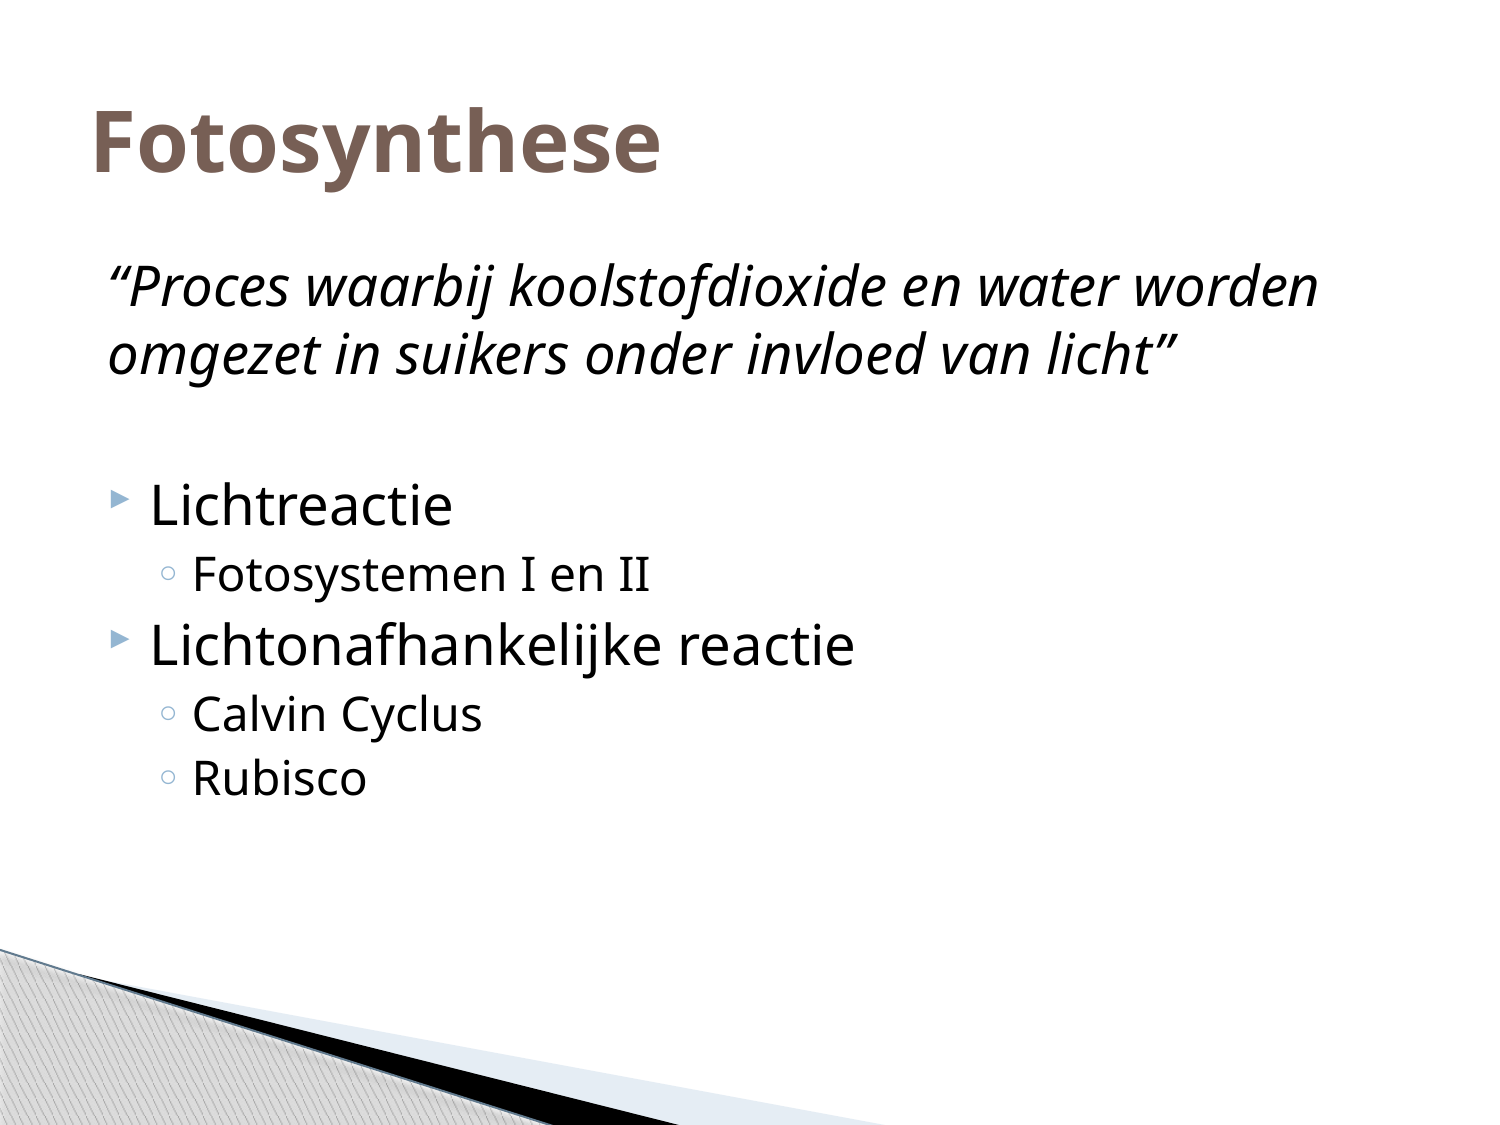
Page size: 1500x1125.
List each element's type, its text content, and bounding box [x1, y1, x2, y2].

list “Proces waarbij koolstofdioxide en water worden omgezet in suikers onder invloed van licht” Lichtreactie Fotosystemen I en II Lichtonafhankelijke reactie Calvin Cyclus Rubisco [75, 243, 1425, 986]
title Fotosynthese [75, 45, 1425, 233]
